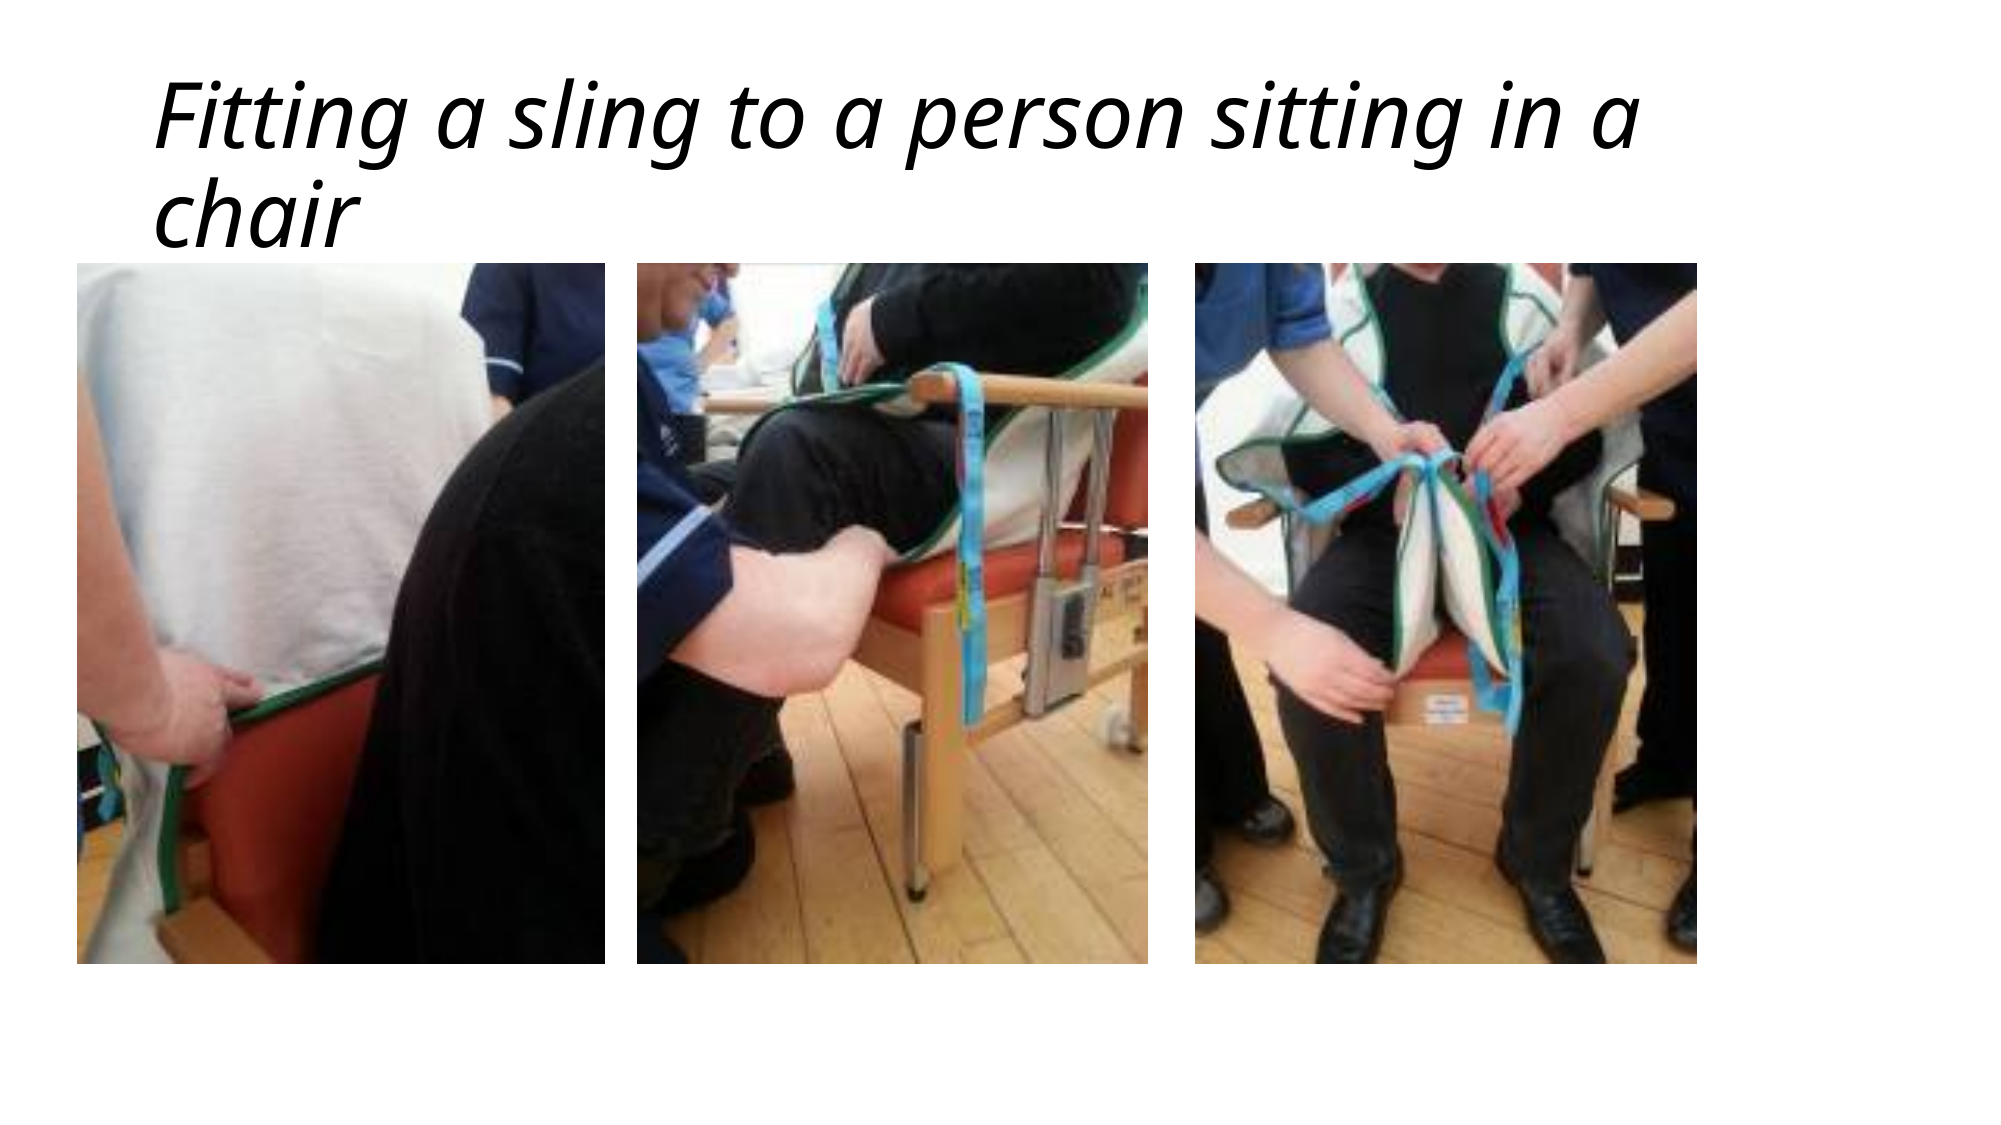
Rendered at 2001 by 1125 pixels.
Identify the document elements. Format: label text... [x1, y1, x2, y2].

title Fitting a sling to a person sitting in a chair [137, 59, 1863, 278]
picture [637, 263, 1148, 964]
picture [77, 263, 605, 964]
picture [1195, 263, 1697, 964]
